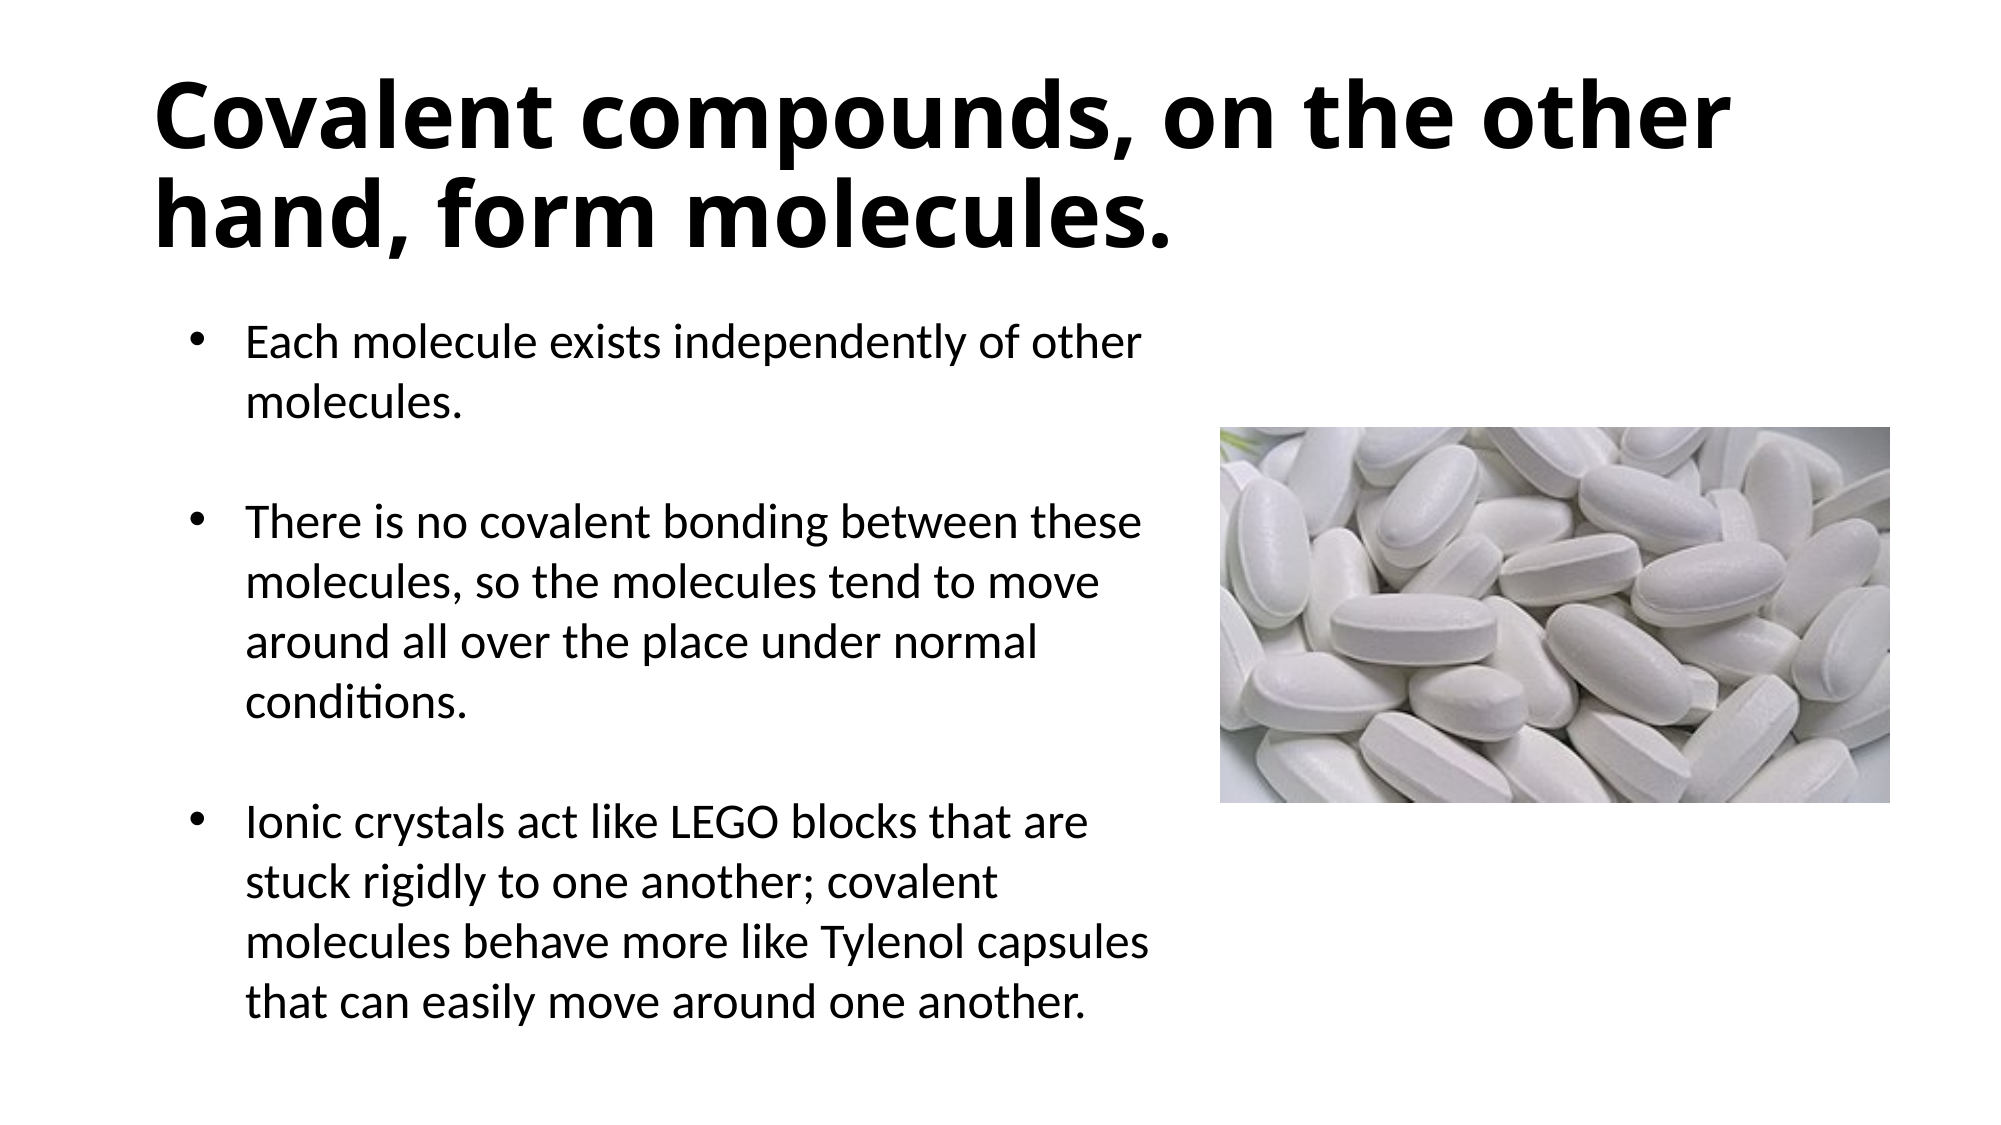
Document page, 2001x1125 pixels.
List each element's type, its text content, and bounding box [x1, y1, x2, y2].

text_box Each molecule exists independently of other molecules. There is no covalent bonding between these molecules, so the molecules tend to move around all over the place under normal conditions. Ionic crystals act like LEGO blocks that are stuck rigidly to one another; covalent molecules behave more like Tylenol capsules that can easily move around one another. [173, 301, 1194, 1037]
title Covalent compounds, on the other hand, form molecules. [137, 59, 1863, 278]
picture [1220, 427, 1890, 803]
